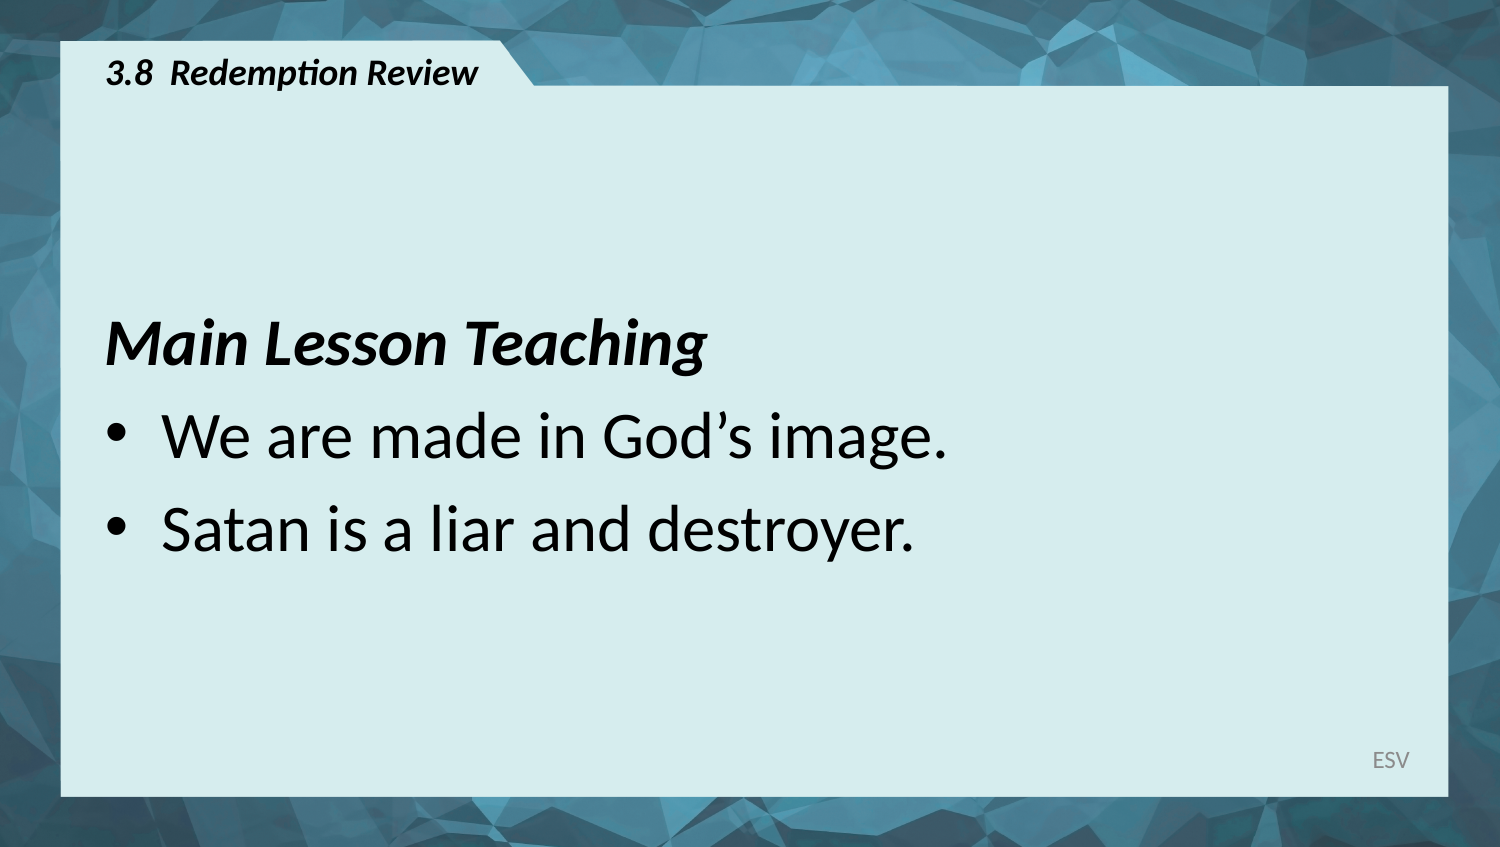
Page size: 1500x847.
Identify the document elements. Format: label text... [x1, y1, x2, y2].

footer ESV [950, 736, 1425, 782]
title 3.8 Redemption Review [89, 33, 1420, 108]
list Main Lesson Teaching We are made in God’s image. Satan is a liar and destroyer. [89, 141, 1403, 722]
picture [0, 0, 1500, 847]
